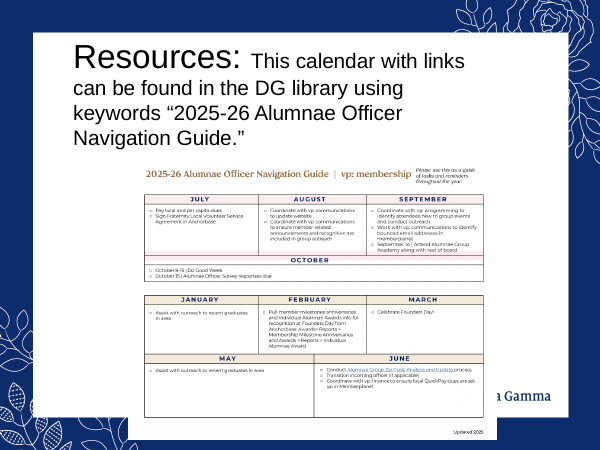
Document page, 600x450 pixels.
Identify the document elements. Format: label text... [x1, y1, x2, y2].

picture [0, 0, 600, 450]
text_box Resources: This calendar with links can be found in the DG library using keywords “2025-26 Alumnae Officer Navigation Guide.” [58, 19, 481, 165]
